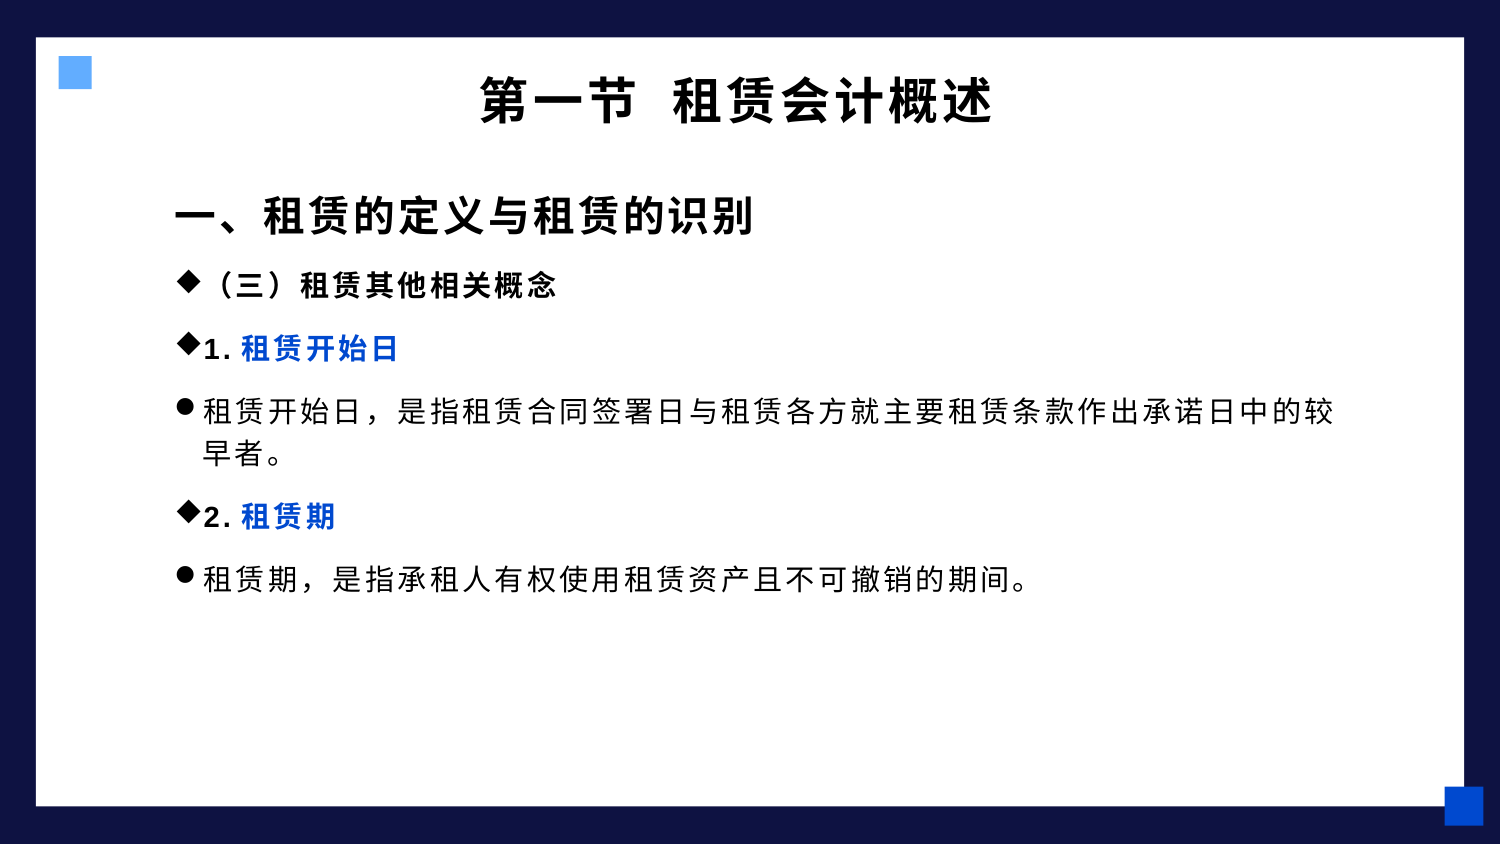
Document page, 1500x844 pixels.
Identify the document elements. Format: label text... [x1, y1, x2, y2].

title 第一节 租赁会计概述 [141, 48, 1327, 138]
list 一、租赁的定义与租赁的识别 （三）租赁其他相关概念 1.租赁开始日 租赁开始日，是指租赁合同签署日与租赁各方就主要租赁条款作出承诺日中的较早者。 2.租赁期 租赁期，是指承租人有权使用租赁资产且不可撤销的期间。 [157, 179, 1365, 604]
